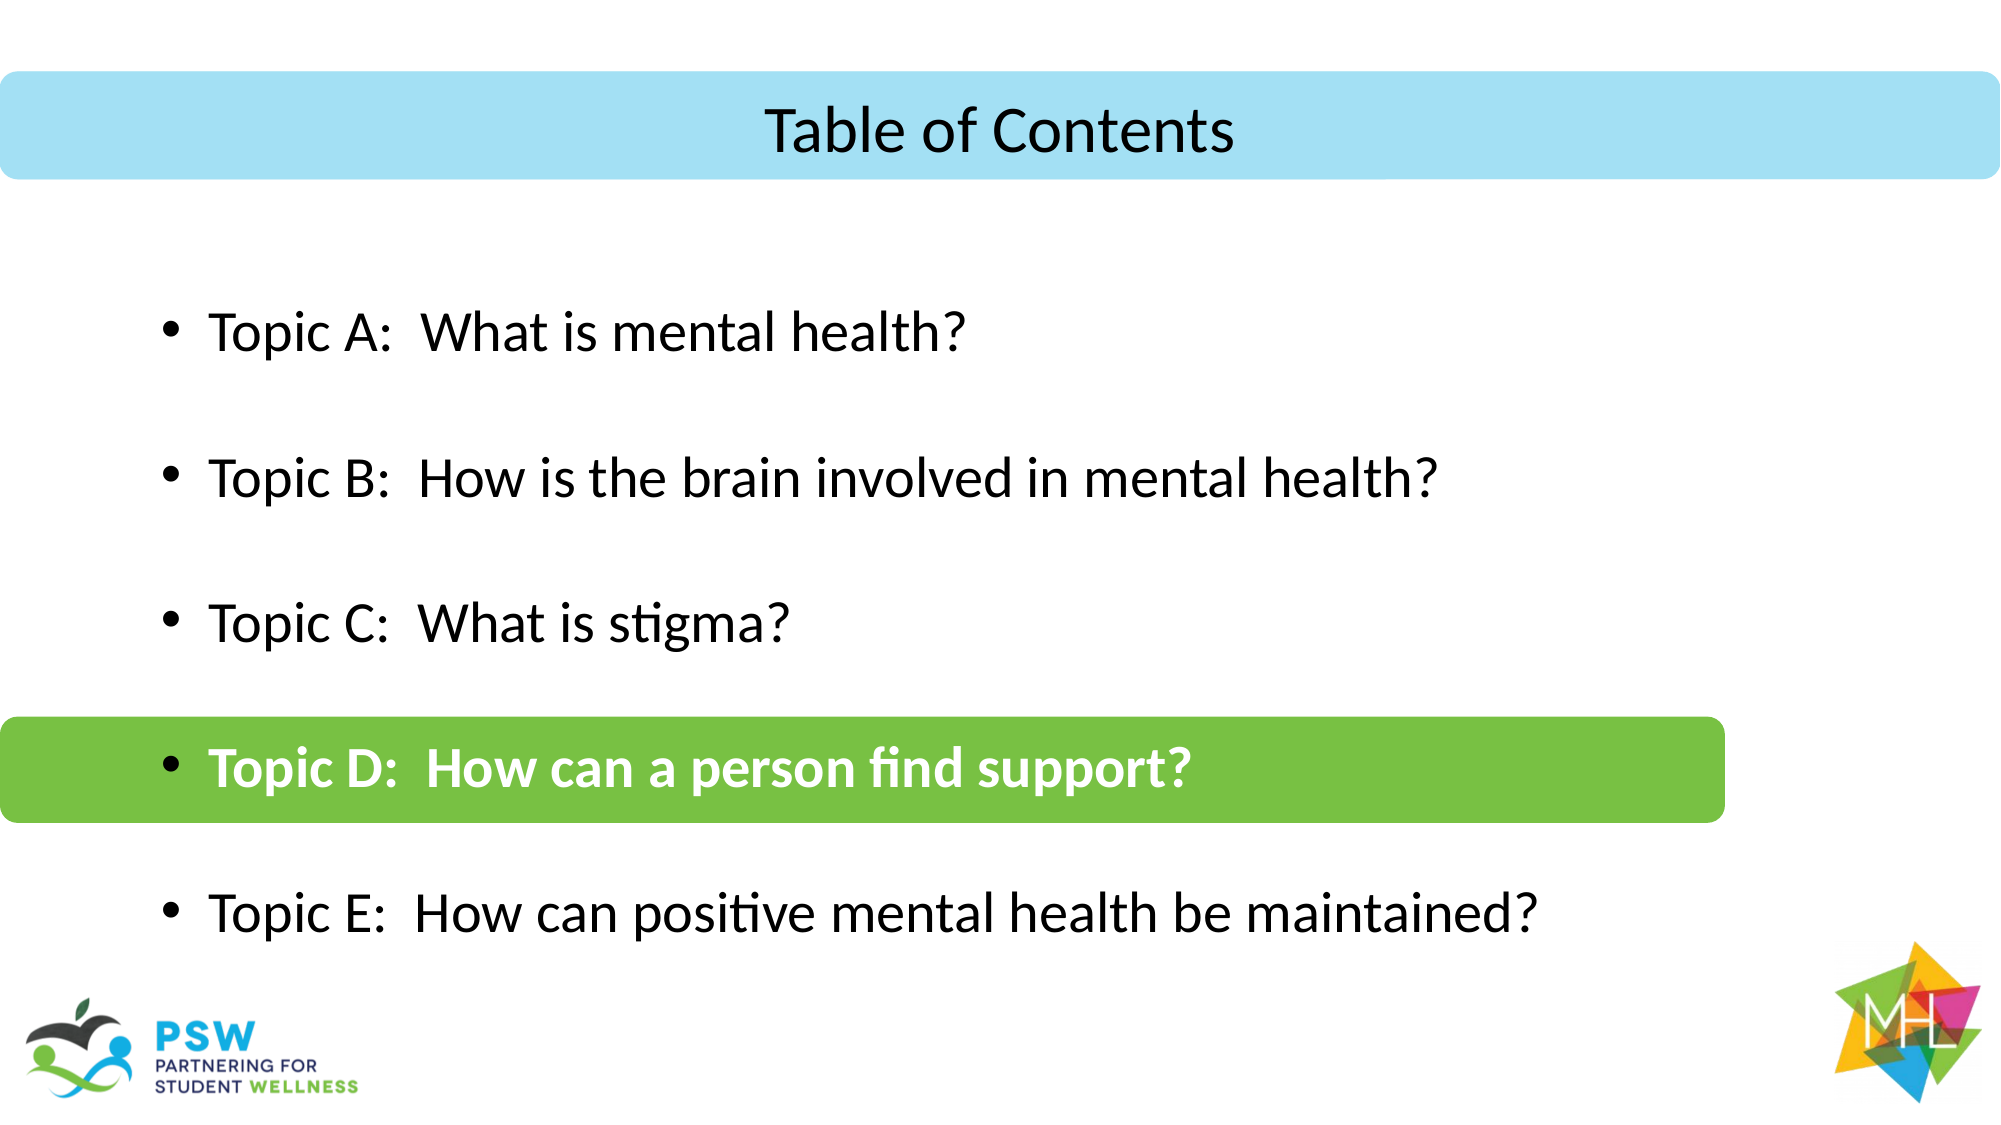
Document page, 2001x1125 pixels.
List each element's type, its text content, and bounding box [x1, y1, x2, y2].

text_box Table of Contents [0, 72, 2000, 179]
text_box [0, 715, 137, 825]
picture [0, 0, 2001, 1125]
list Topic A: What is mental health? Topic B: How is the brain involved in mental health? Topic C: What is stigma? Topic D: How can a person find support? Topic E: How can positive mental health be maintained? [137, 299, 1863, 1014]
